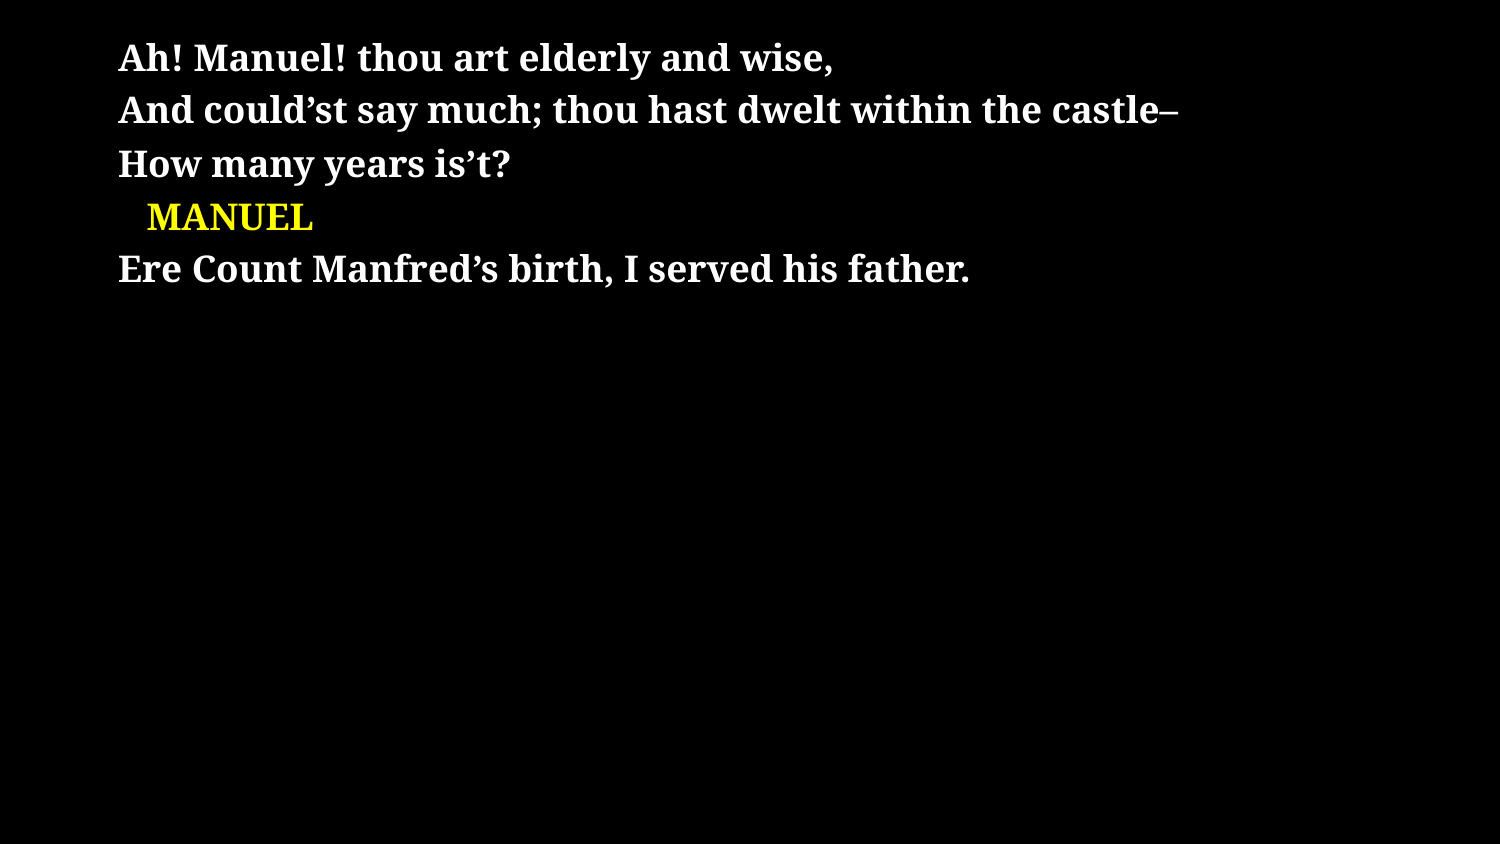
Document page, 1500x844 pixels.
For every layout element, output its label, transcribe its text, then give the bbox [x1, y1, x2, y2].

title Ah! Manuel! thou art elderly and wise, And could’st say much; thou hast dwelt within the castle– How many years is’t? MANUEL Ere Count Manfred’s birth, I served his father. [103, 17, 1397, 299]
